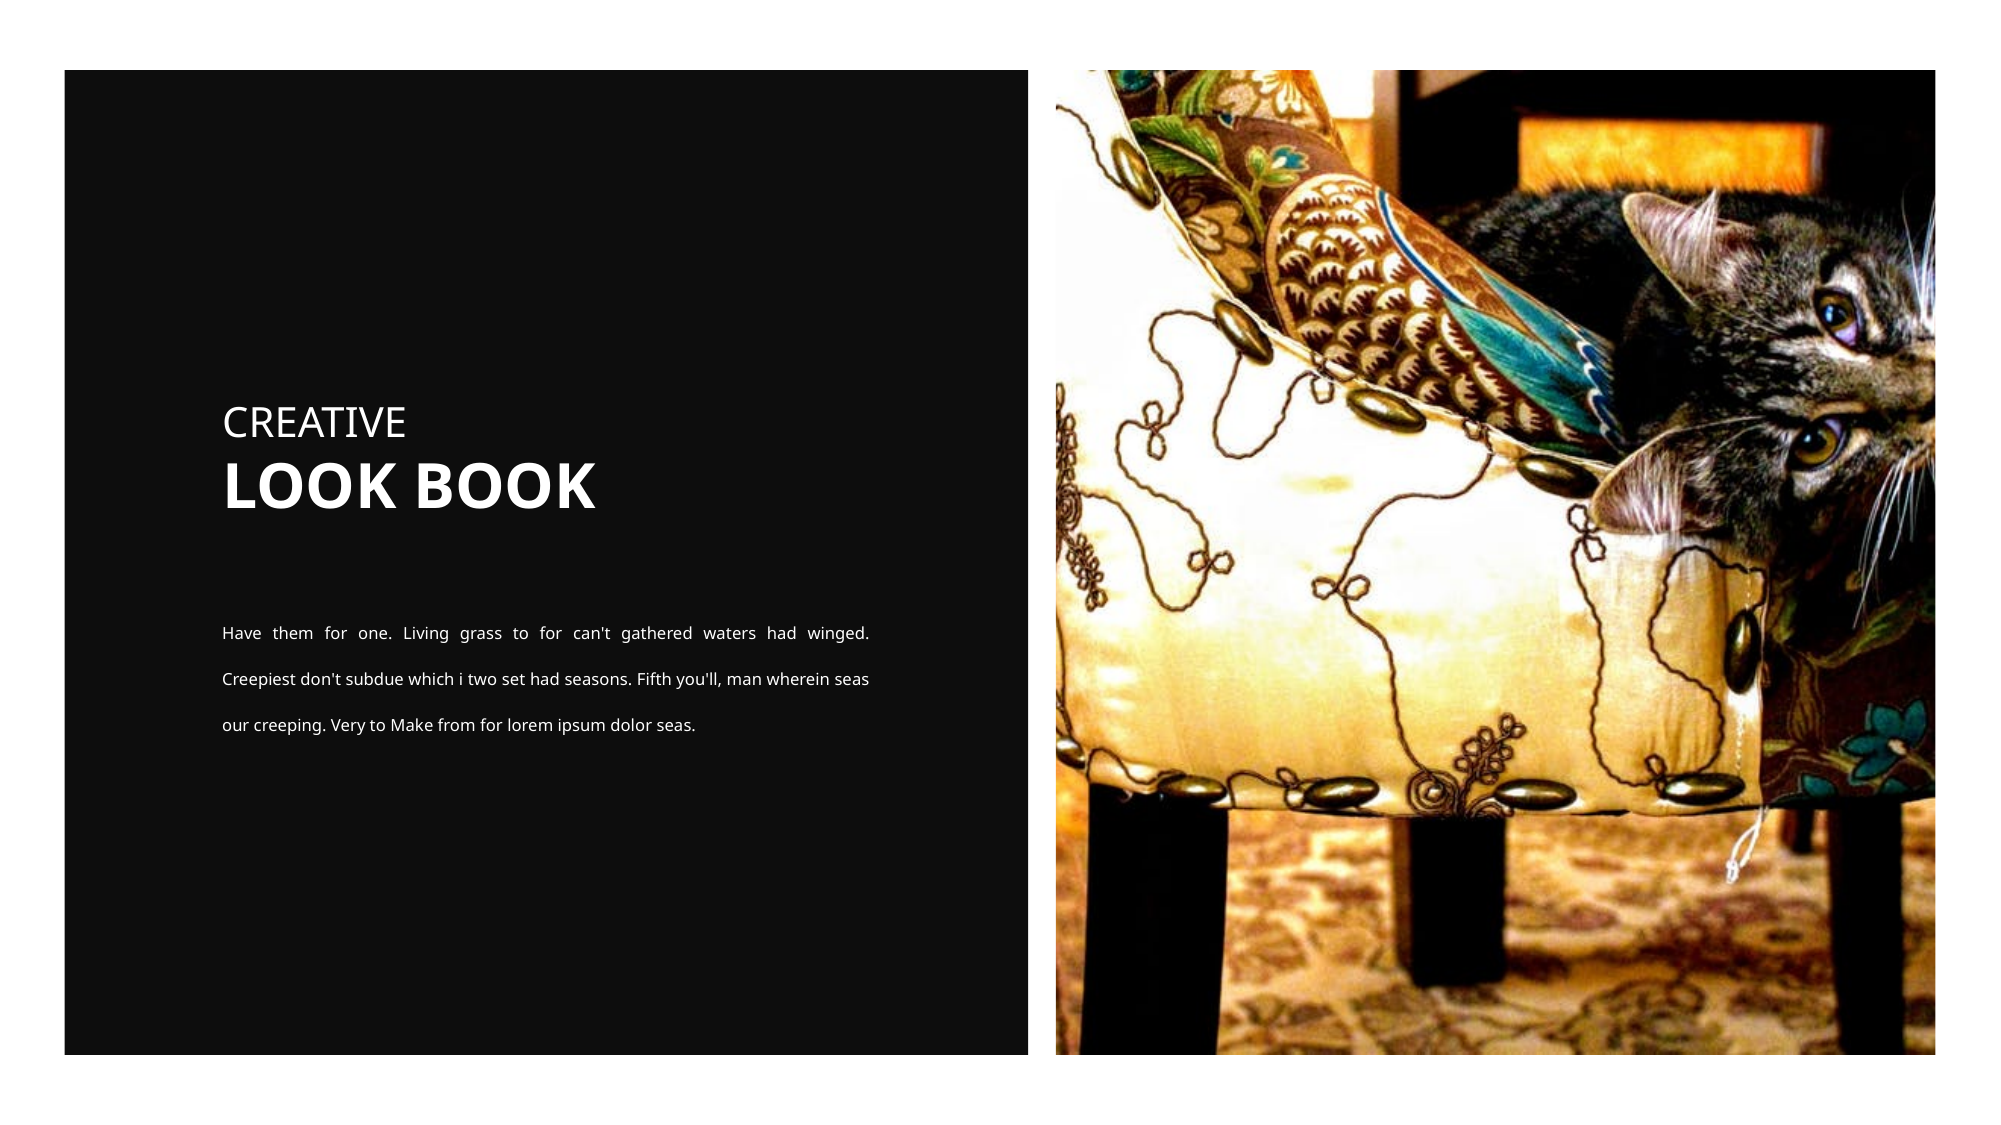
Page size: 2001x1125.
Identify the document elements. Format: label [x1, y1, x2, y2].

text_box [207, 388, 886, 737]
picture [1055, 70, 1936, 1055]
text_box [64, 69, 1029, 1056]
